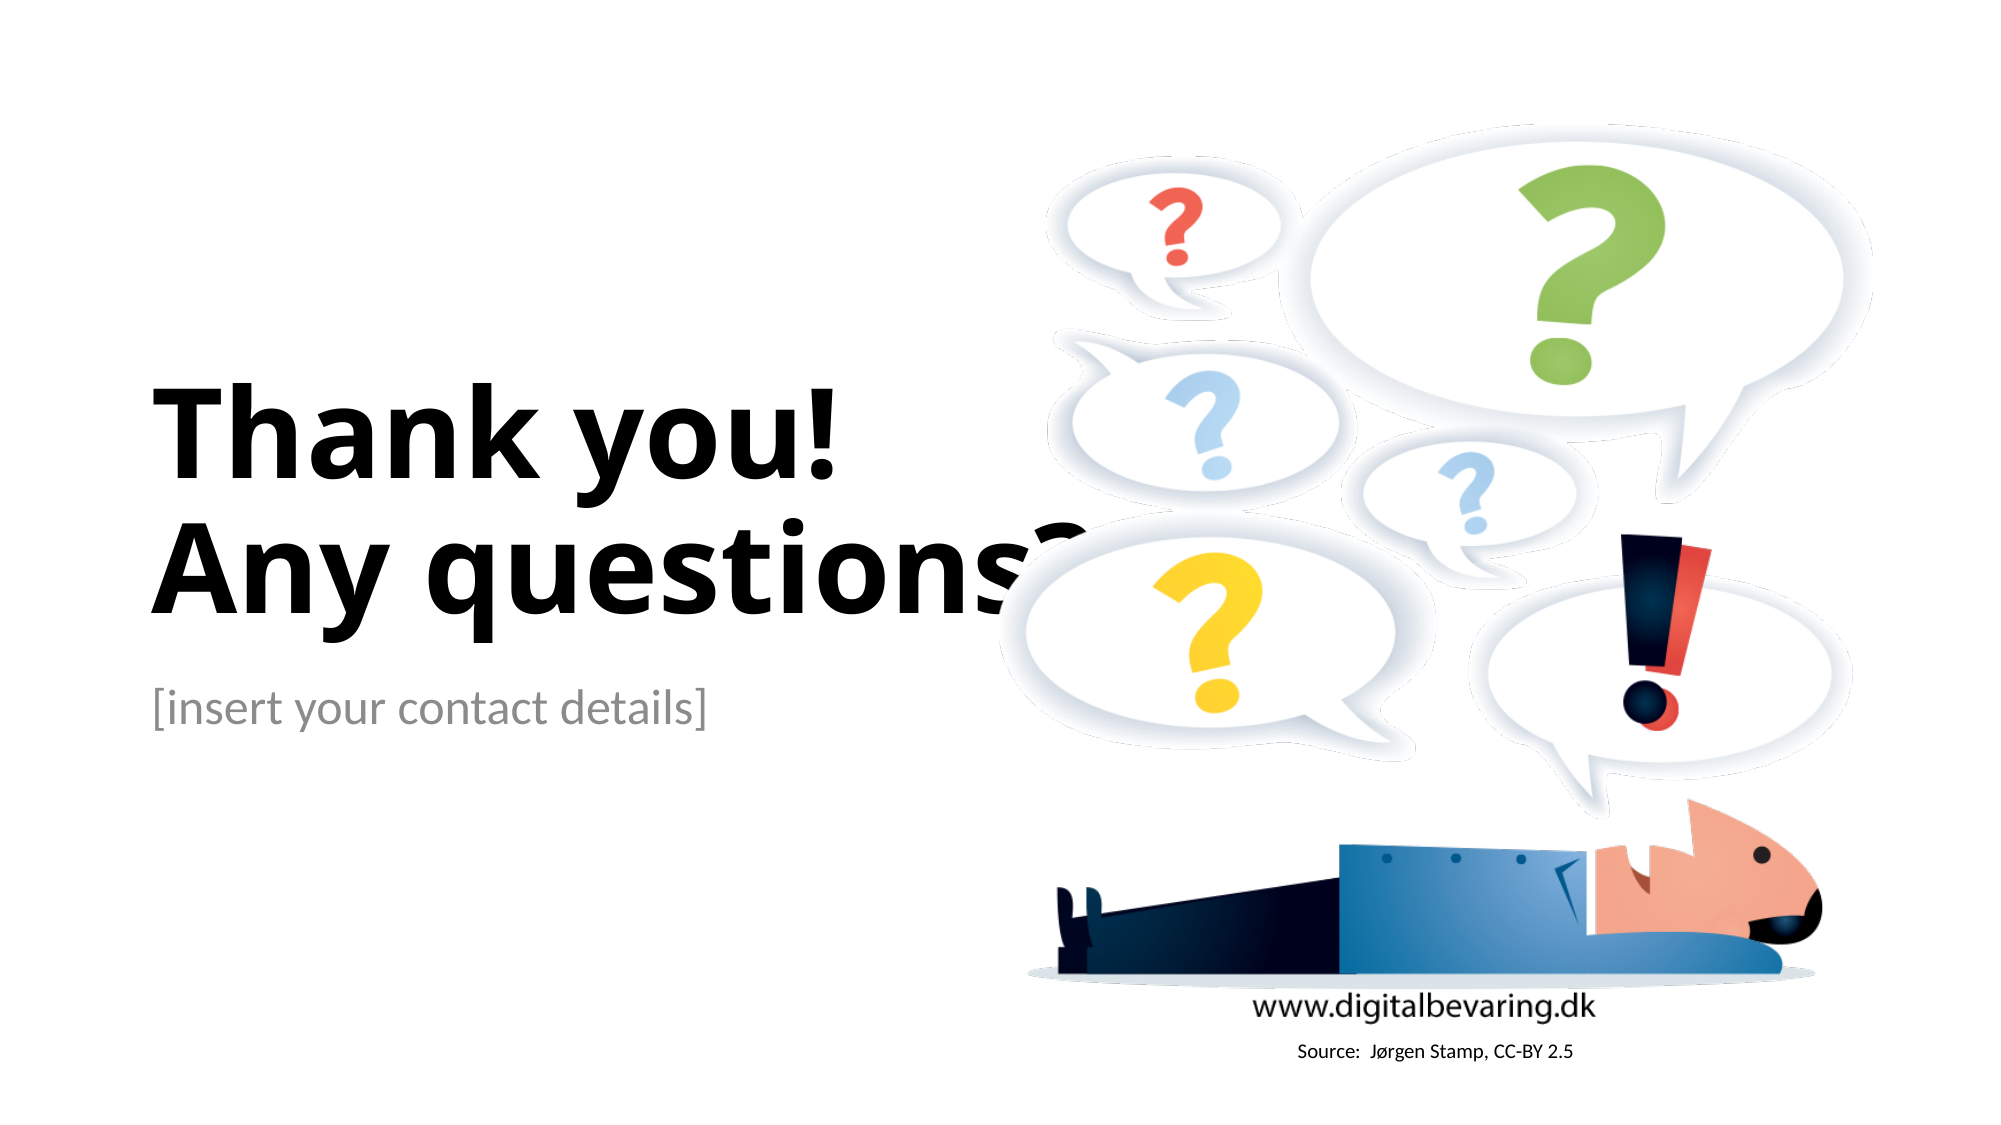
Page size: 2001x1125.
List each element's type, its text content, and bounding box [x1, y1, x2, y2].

picture [998, 113, 1874, 1025]
title Thank you! Any questions? [136, 180, 998, 649]
text_box Source: Jørgen Stamp, CC-BY 2.5 [1282, 1030, 1589, 1070]
list [insert your contact details] [136, 673, 998, 999]
